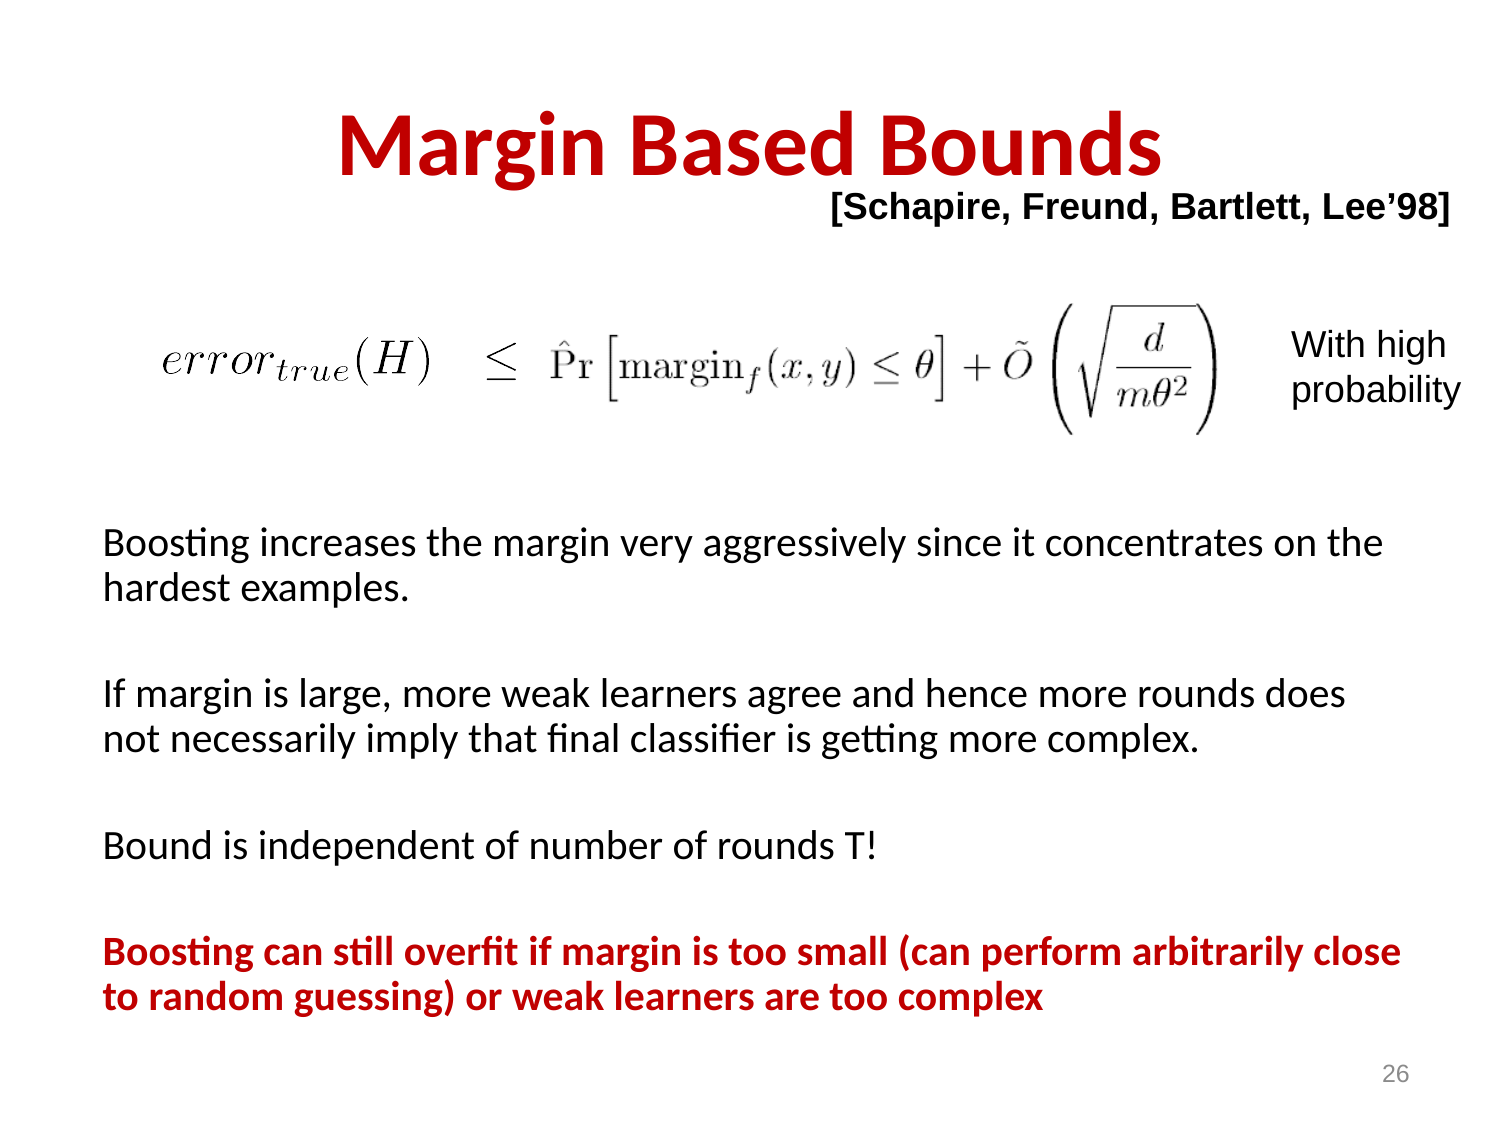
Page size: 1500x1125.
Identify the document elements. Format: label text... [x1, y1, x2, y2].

title Margin Based Bounds [75, 45, 1425, 233]
text_box With high probability [1276, 312, 1477, 418]
text_box [Schapire, Freund, Bartlett, Lee’98] [815, 174, 1467, 235]
picture [162, 284, 1227, 441]
list Boosting increases the margin very aggressively since it concentrates on the hardest examples. If margin is large, more weak learners agree and hence more rounds does not necessarily imply that final classifier is getting more complex. Bound is independent of number of rounds T! Boosting can still overfit if margin is too small (can perform arbitrarily close to random guessing) or weak learners are too complex [87, 512, 1425, 938]
slide_number 26 [1074, 1042, 1425, 1103]
